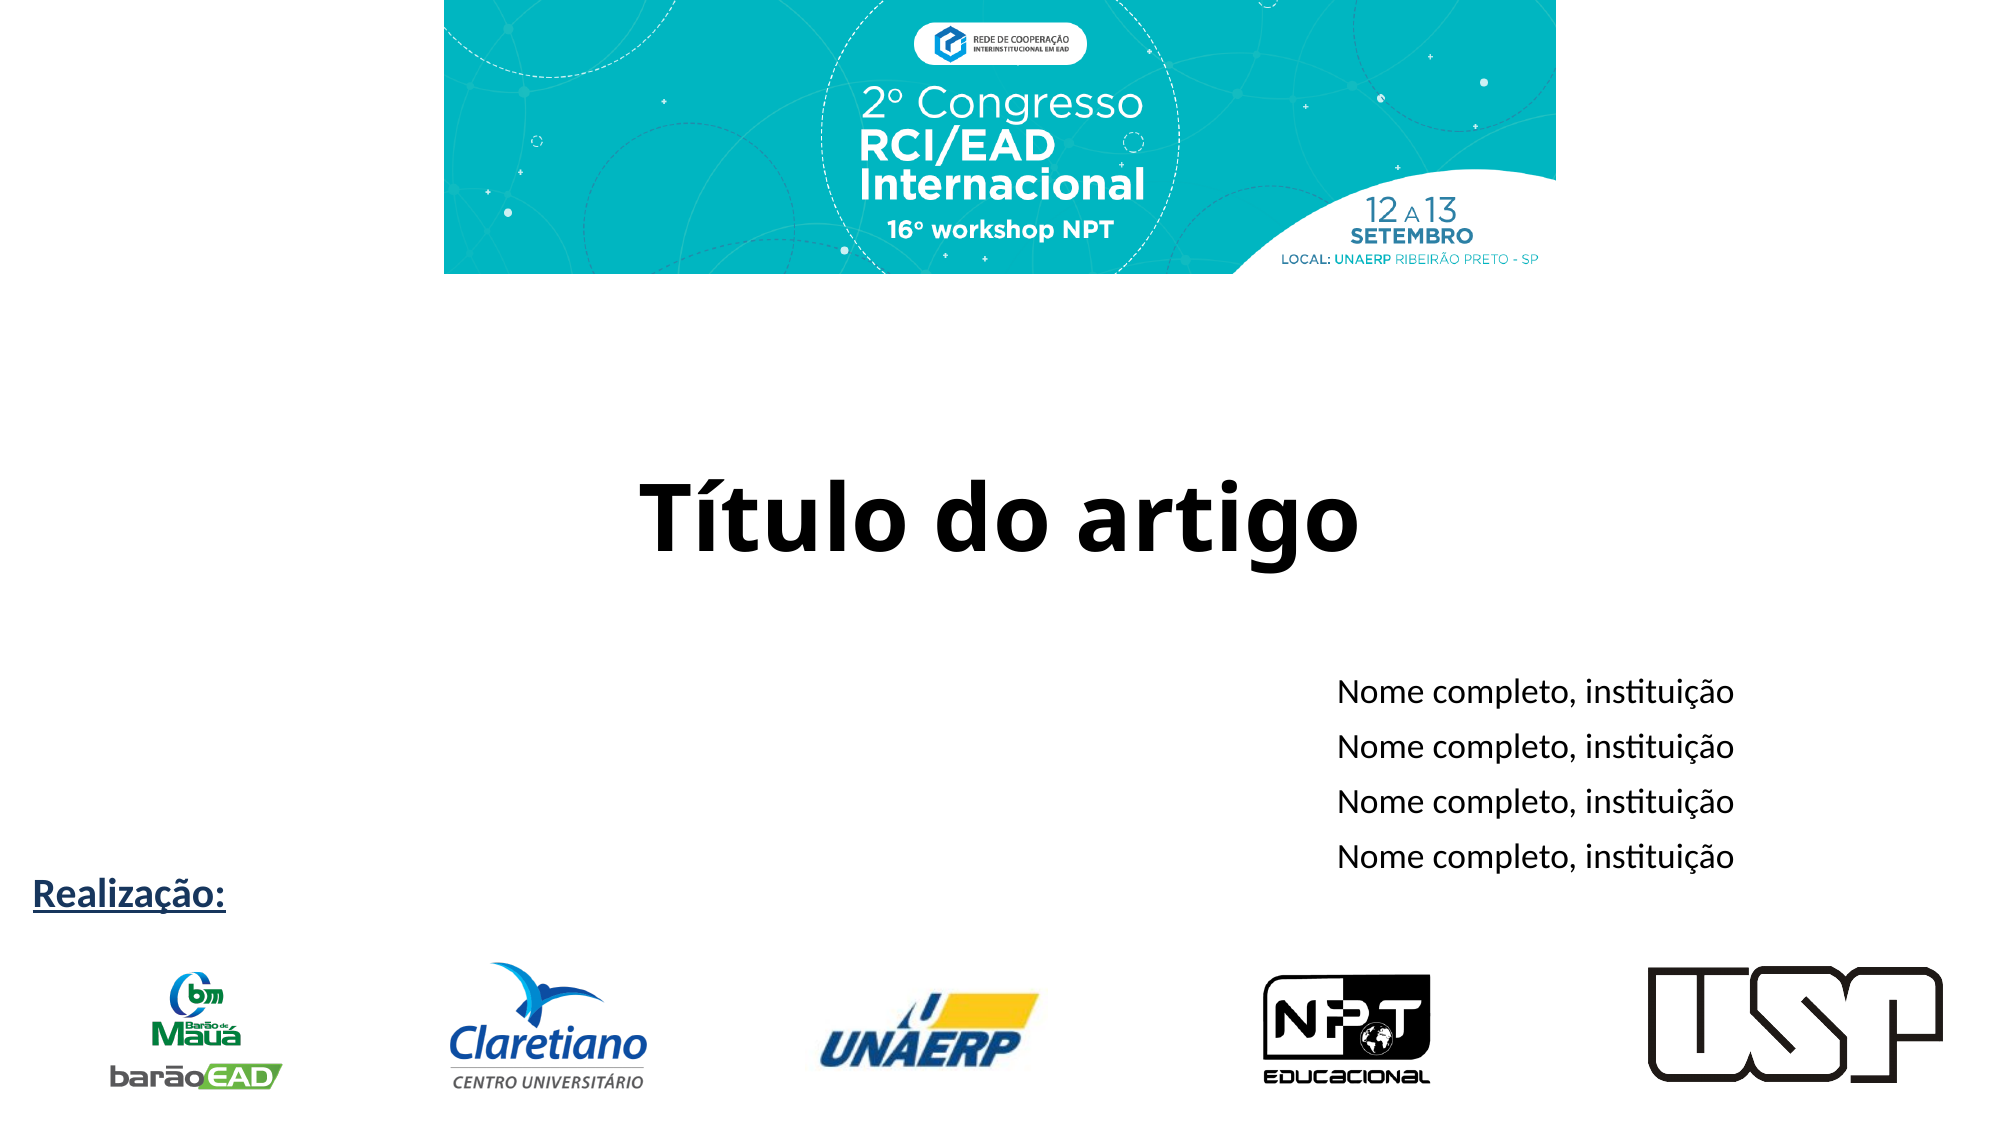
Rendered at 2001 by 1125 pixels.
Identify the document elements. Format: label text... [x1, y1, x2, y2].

picture [805, 948, 1048, 1118]
picture [1227, 953, 1470, 1108]
picture [1648, 966, 1943, 1083]
picture [432, 953, 659, 1107]
picture [85, 953, 308, 1116]
text_box Realização: [32, 865, 290, 931]
subtitle Nome completo, instituição Nome completo, instituição Nome completo, instituição Nome completo, instituição [249, 646, 1750, 898]
picture [444, 0, 1556, 274]
title Título do artigo [249, 279, 1750, 580]
